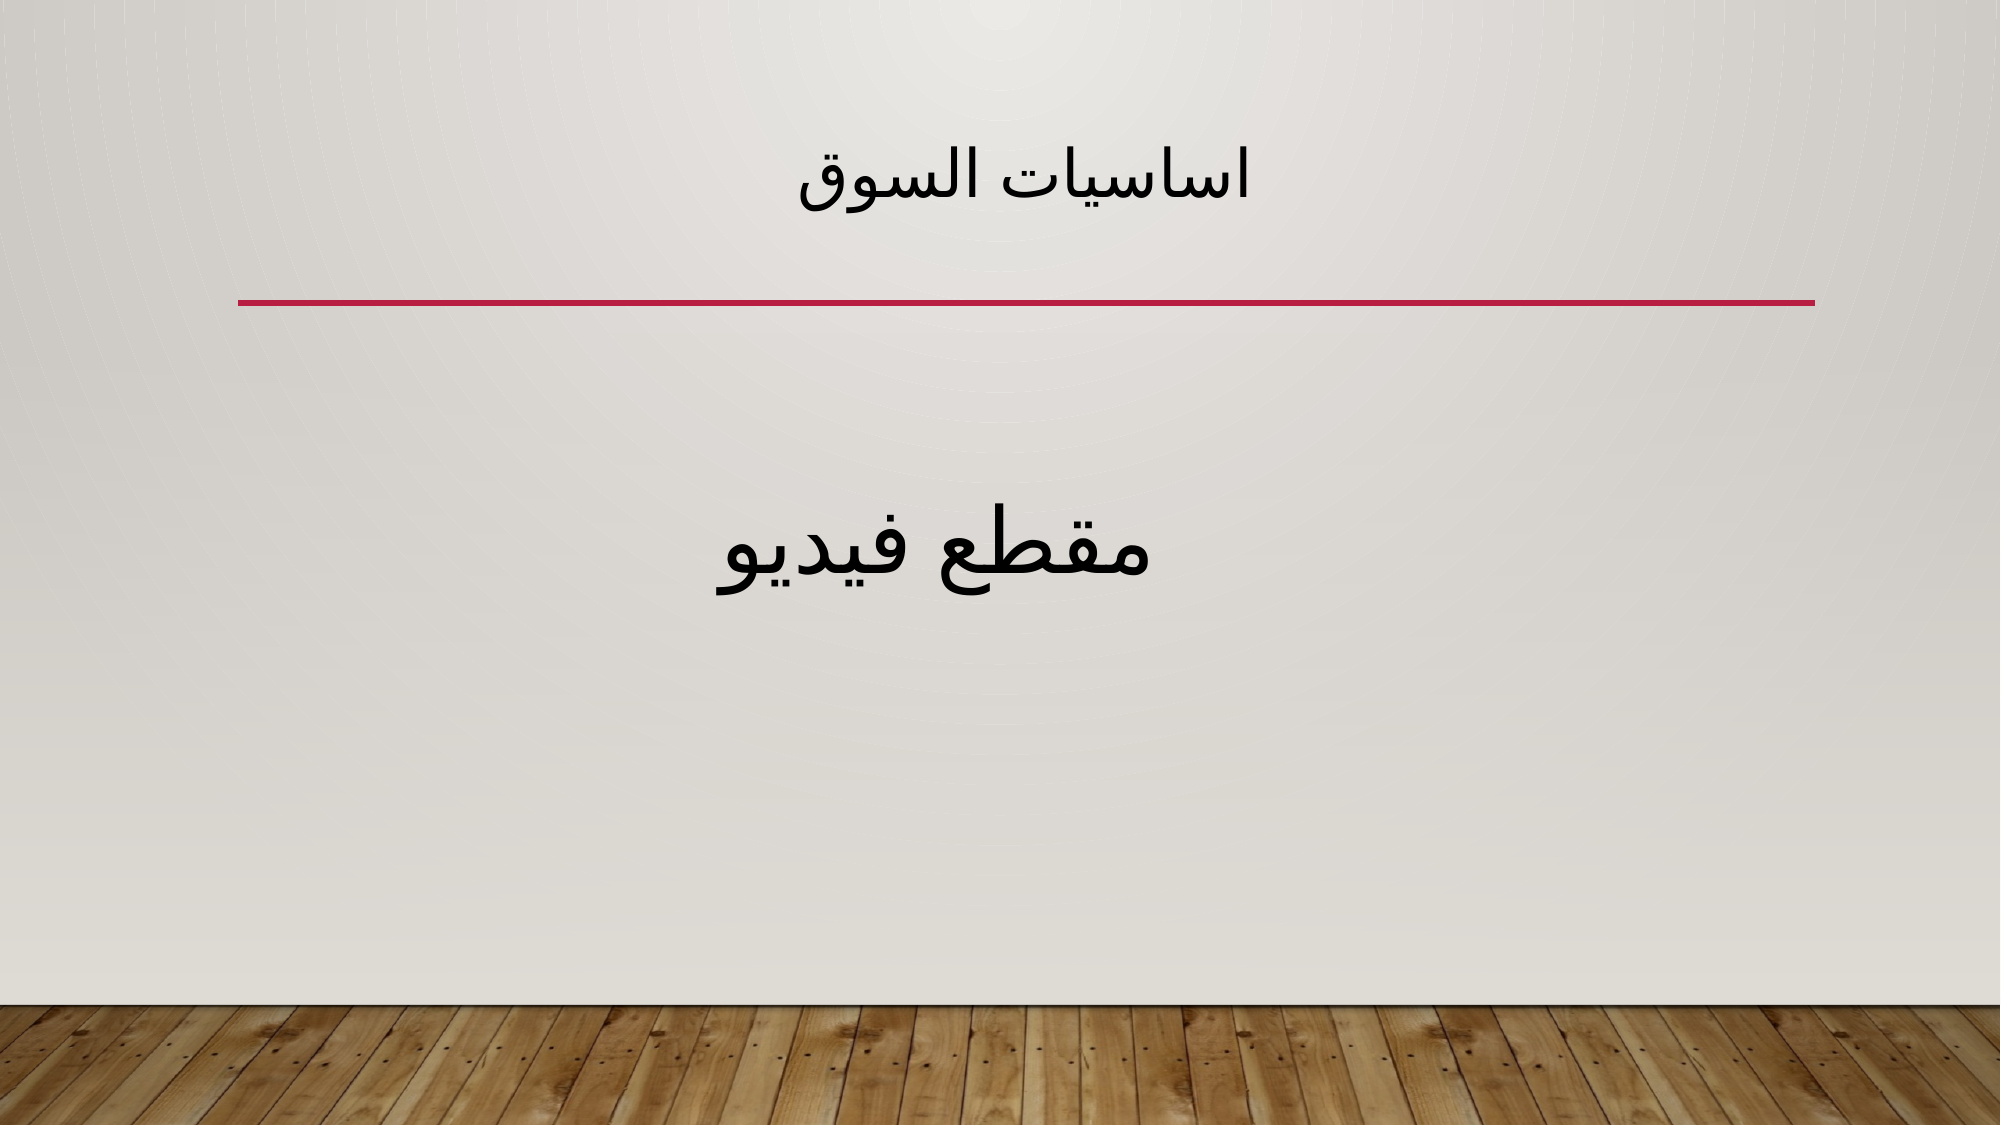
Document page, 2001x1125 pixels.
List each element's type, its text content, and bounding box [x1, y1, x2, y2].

picture [0, 1005, 2000, 1125]
text_box مقطع فيديو [705, 474, 1478, 600]
title اساسيات السوق [238, 131, 1814, 305]
